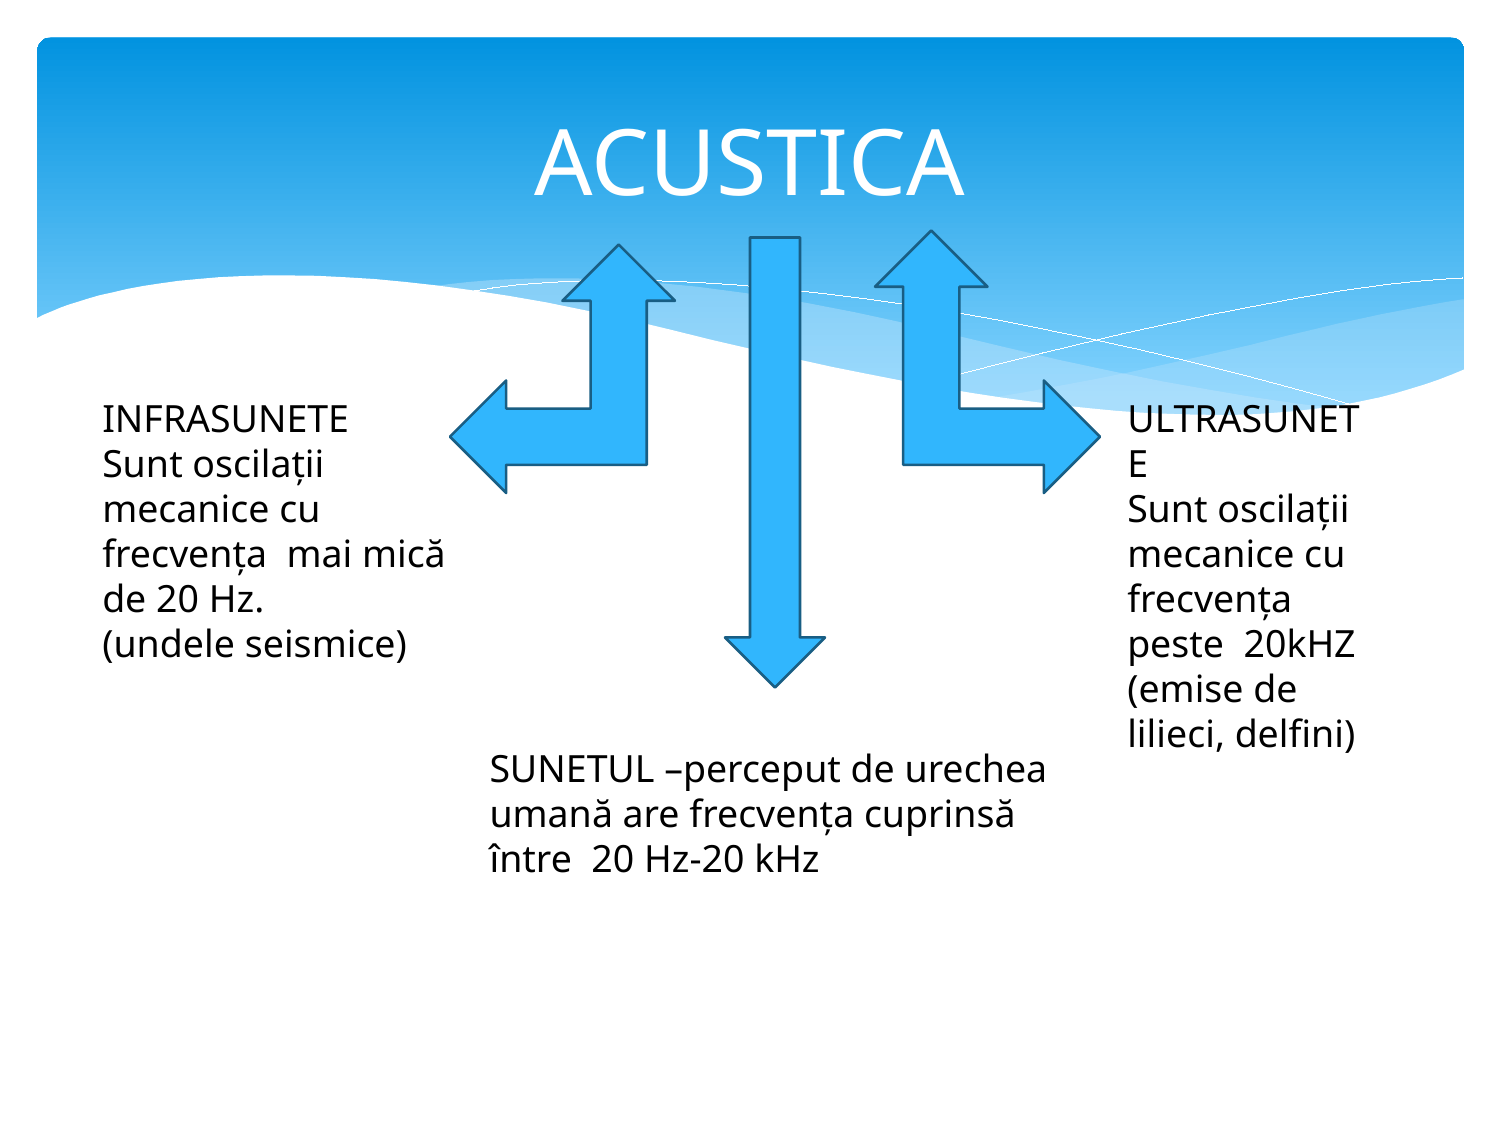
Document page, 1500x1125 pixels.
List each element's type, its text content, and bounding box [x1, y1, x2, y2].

text_box [723, 236, 827, 689]
text_box ULTRASUNETE Sunt oscilații mecanice cu frecvența peste 20kHZ (emise de lilieci, delfini) [1112, 387, 1388, 763]
title ACUSTICA [75, 55, 1425, 261]
text_box [449, 243, 677, 495]
text_box [873, 229, 1101, 495]
text_box INFRASUNETE Sunt oscilații mecanice cu frecvența mai mică de 20 Hz. (undele seismice) [87, 387, 475, 673]
text_box SUNETUL –perceput de urechea umană are frecvența cuprinsă între 20 Hz-20 kHz [474, 737, 1075, 888]
